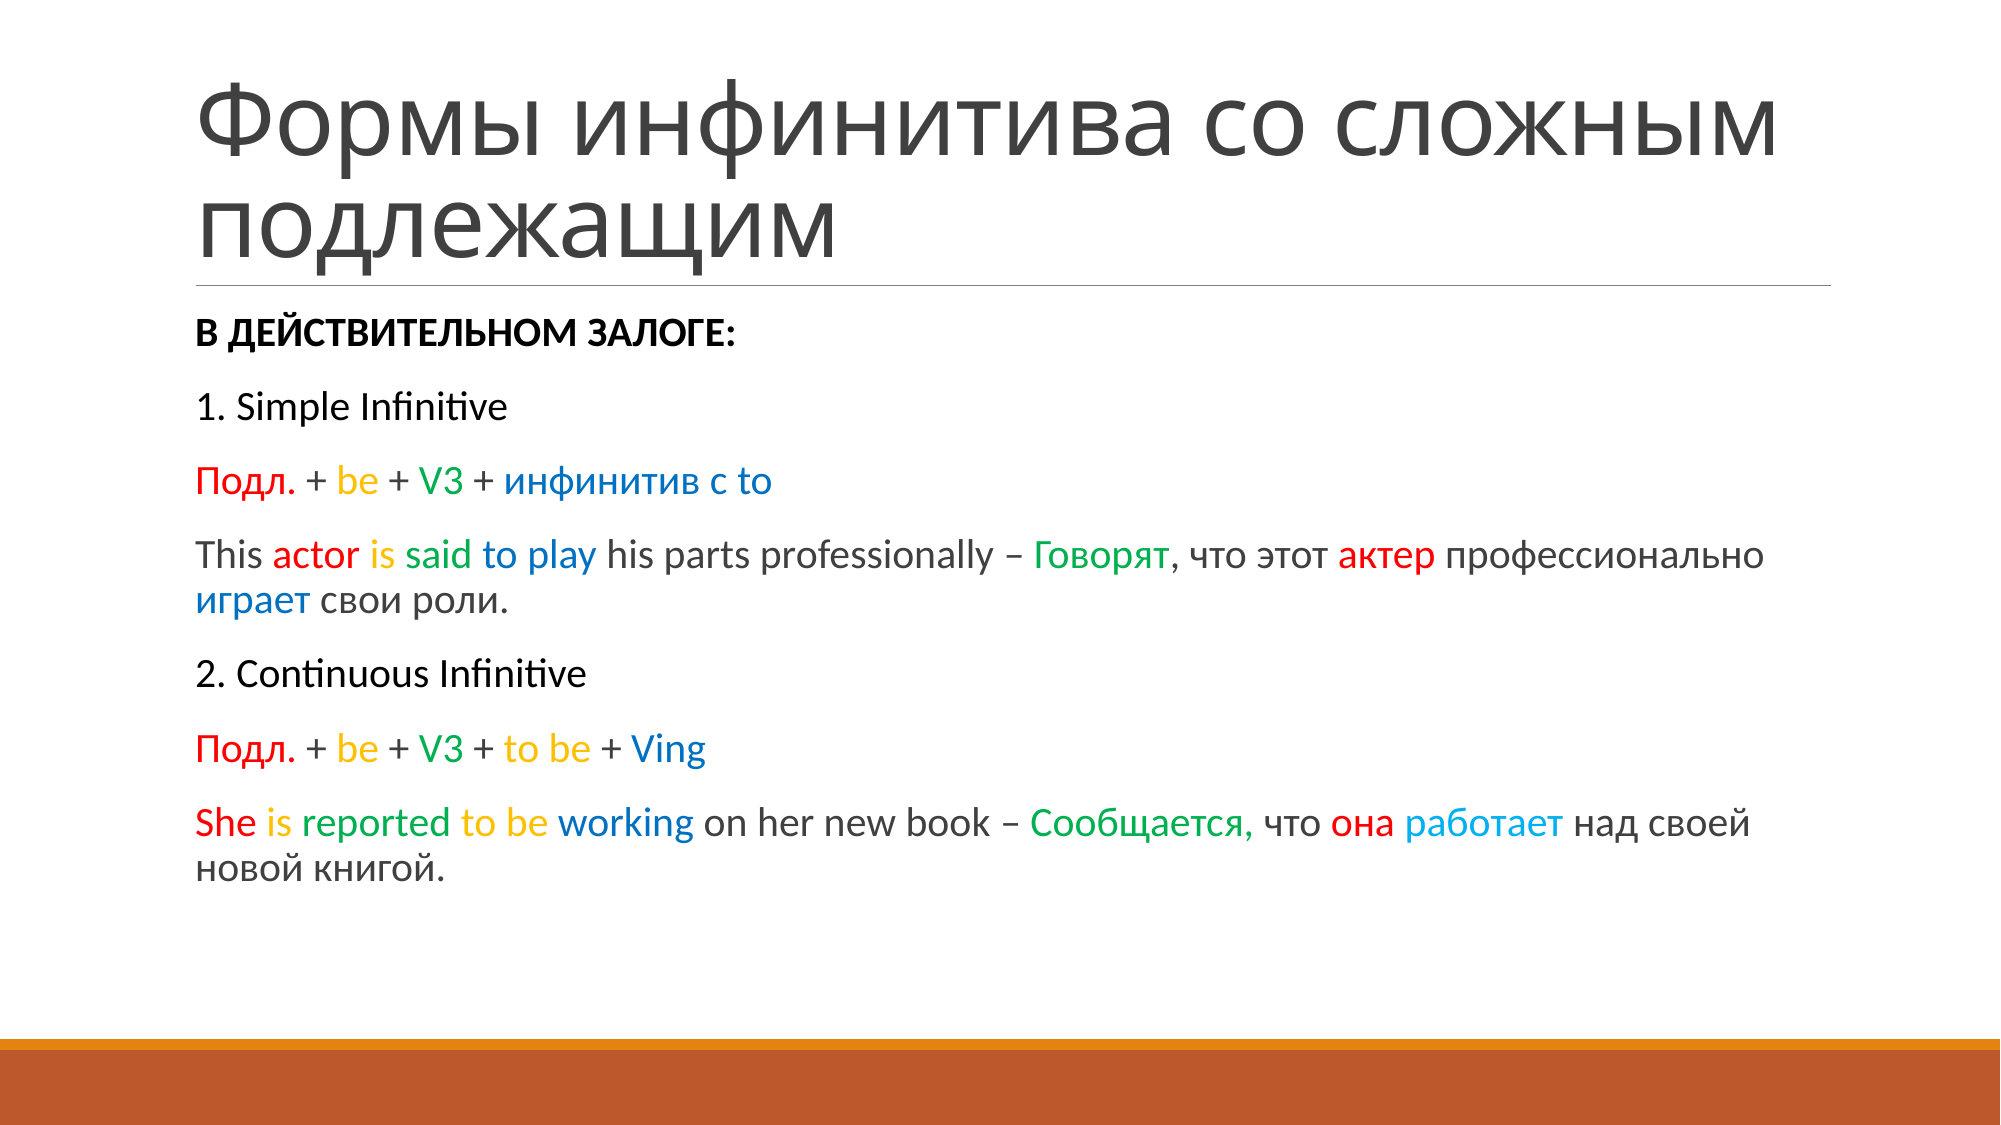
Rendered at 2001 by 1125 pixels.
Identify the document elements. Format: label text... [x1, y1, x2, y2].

title Формы инфинитива со сложным подлежащим [180, 47, 1830, 285]
list В ДЕЙСТВИТЕЛЬНОМ ЗАЛОГЕ: 1. Simple Infinitive Подл. + be + V3 + инфинитив с to This actor is said to play his parts professionally – Говорят, что этот актер профессионально играет свои роли. 2. Continuous Infinitive Подл. + be + V3 + to be + Ving She is reported to be working on her new book – Сообщается, что она работает над своей новой книгой. [180, 302, 1830, 963]
